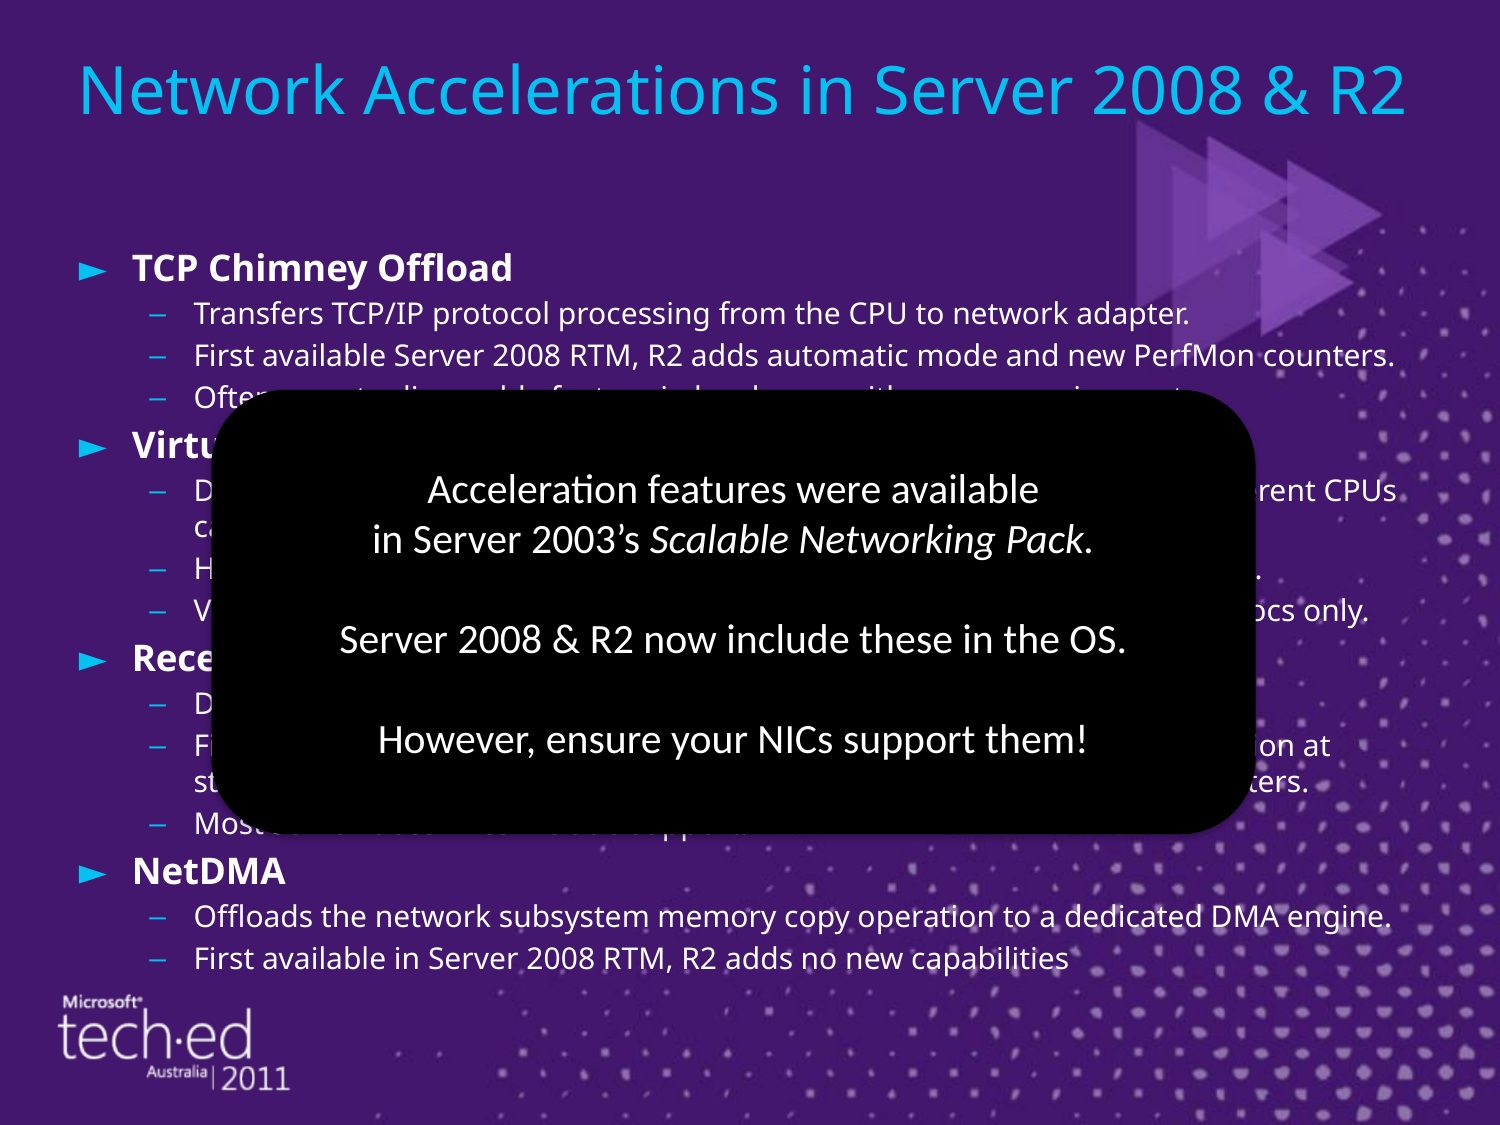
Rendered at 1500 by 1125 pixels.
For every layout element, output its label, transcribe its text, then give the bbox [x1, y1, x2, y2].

text_box Acceleration features were available in Server 2003’s Scalable Networking Pack. Server 2008 & R2 now include these in the OS. However, ensure your NICs support them! [211, 389, 1256, 835]
picture [0, 0, 1500, 1125]
list TCP Chimney Offload Transfers TCP/IP protocol processing from the CPU to network adapter. First available Server 2008 RTM, R2 adds automatic mode and new PerfMon counters. Often an extra licensable feature in hardware, with accompanying cost. Virtual Machine Queue Distributes received frames into different queues based on target VM. Different CPUs can process. Hardware packet filtering to reduce the overhead of routing packets to VMs. VMQ must be supported by the network hardware. Typically Intel NICs & Procs only. Receive Side Scaling Distributes load from network adapters across multiple CPUs. First available in Server 2008 RTM, R2 improves initialization and CPU selection at startup, adds registry keys for tuning performance, and new PerfMon counters. Most server-class NICs include support. NetDMA Offloads the network subsystem memory copy operation to a dedicated DMA engine. First available in Server 2008 RTM, R2 adds no new capabilities [63, 237, 1414, 1088]
title Network Accelerations in Server 2008 & R2 [62, 37, 1438, 138]
